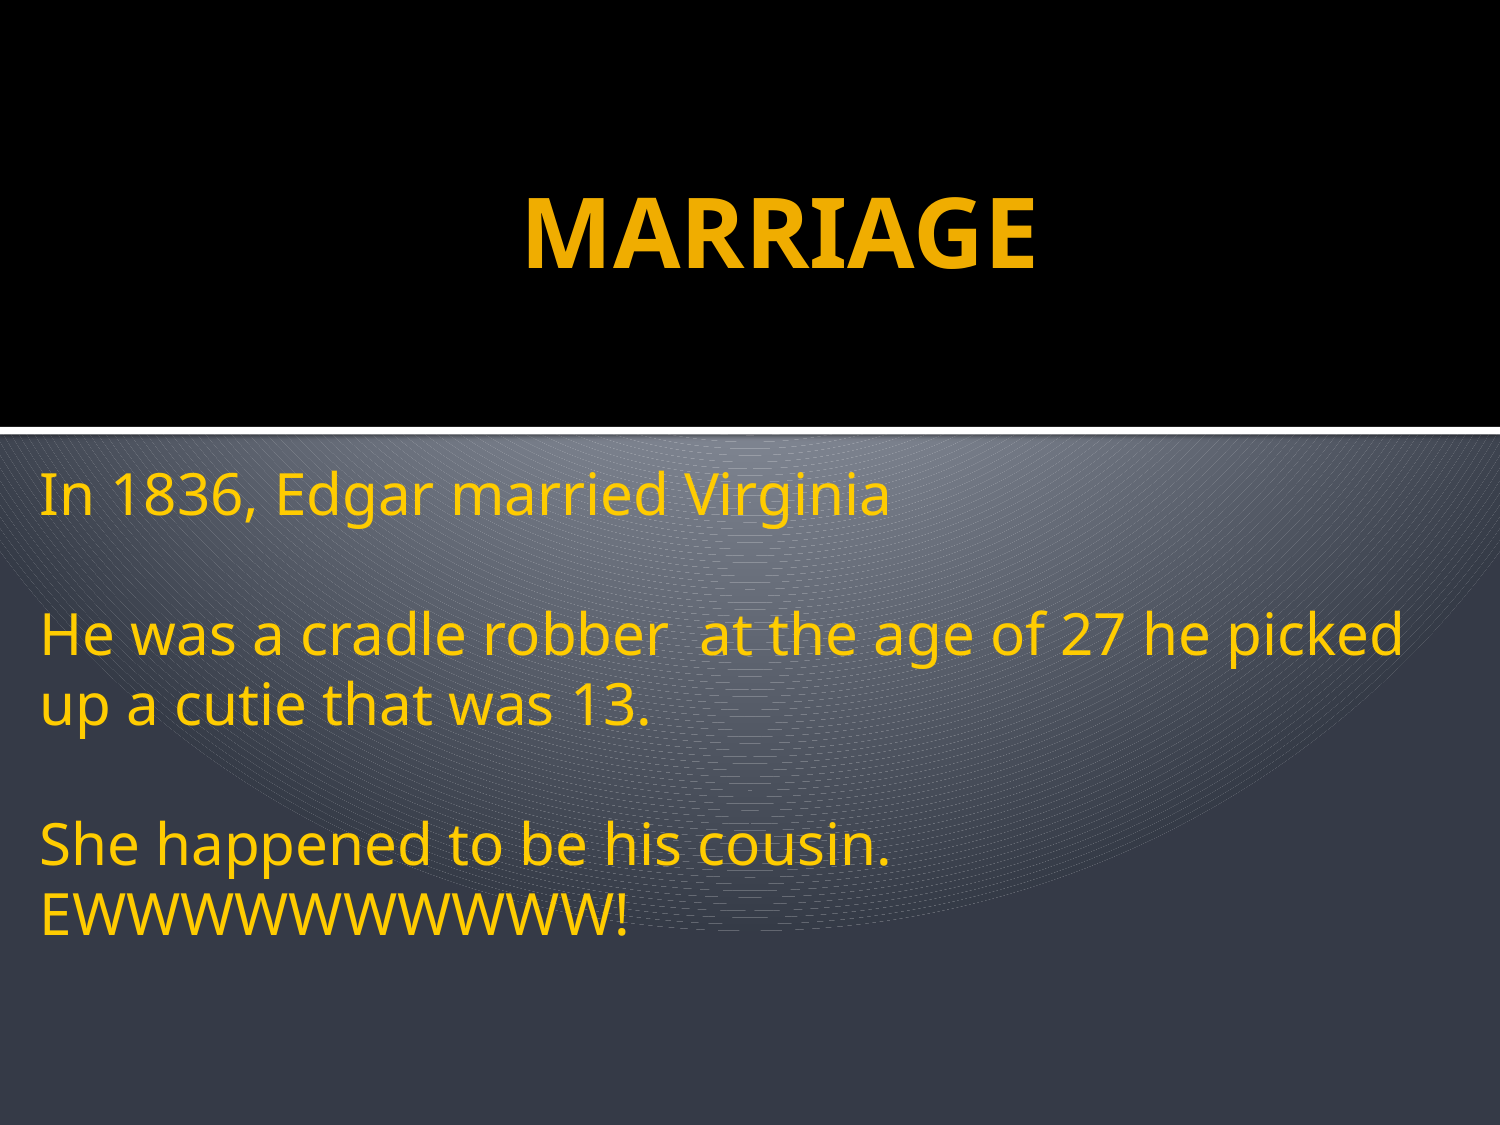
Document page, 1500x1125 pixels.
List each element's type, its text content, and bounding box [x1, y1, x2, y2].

text_box In 1836, Edgar married Virginia He was a cradle robber at the age of 27 he picked up a cutie that was 13. She happened to be his cousin. EWWWWWWWWWW! [24, 450, 1450, 1045]
title MARRIAGE [123, 19, 1438, 288]
